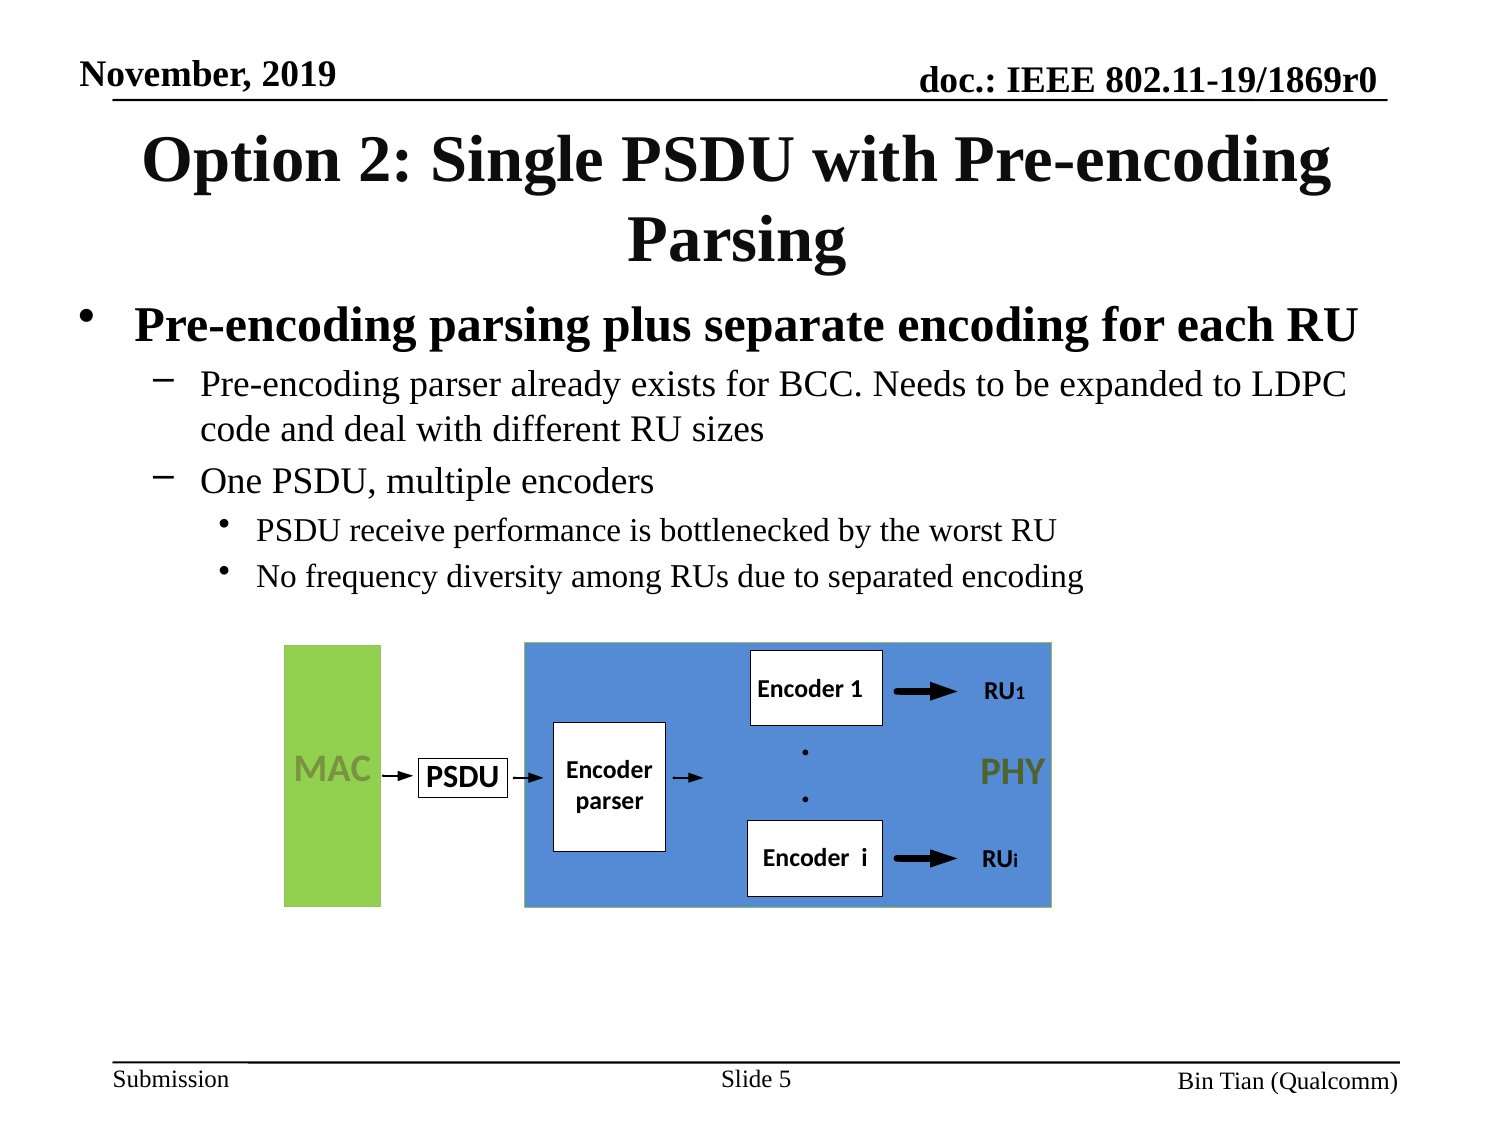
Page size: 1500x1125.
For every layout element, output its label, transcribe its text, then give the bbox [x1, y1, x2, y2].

slide_number Slide 5 [712, 1061, 800, 1093]
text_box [233, 585, 1193, 934]
title Option 2: Single PSDU with Pre-encoding Parsing [55, 123, 1420, 268]
list Pre-encoding parsing plus separate encoding for each RU Pre-encoding parser already exists for BCC. Needs to be expanded to LDPC code and deal with different RU sizes One PSDU, multiple encoders PSDU receive performance is bottlenecked by the worst RU No frequency diversity among RUs due to separated encoding [62, 283, 1438, 1063]
